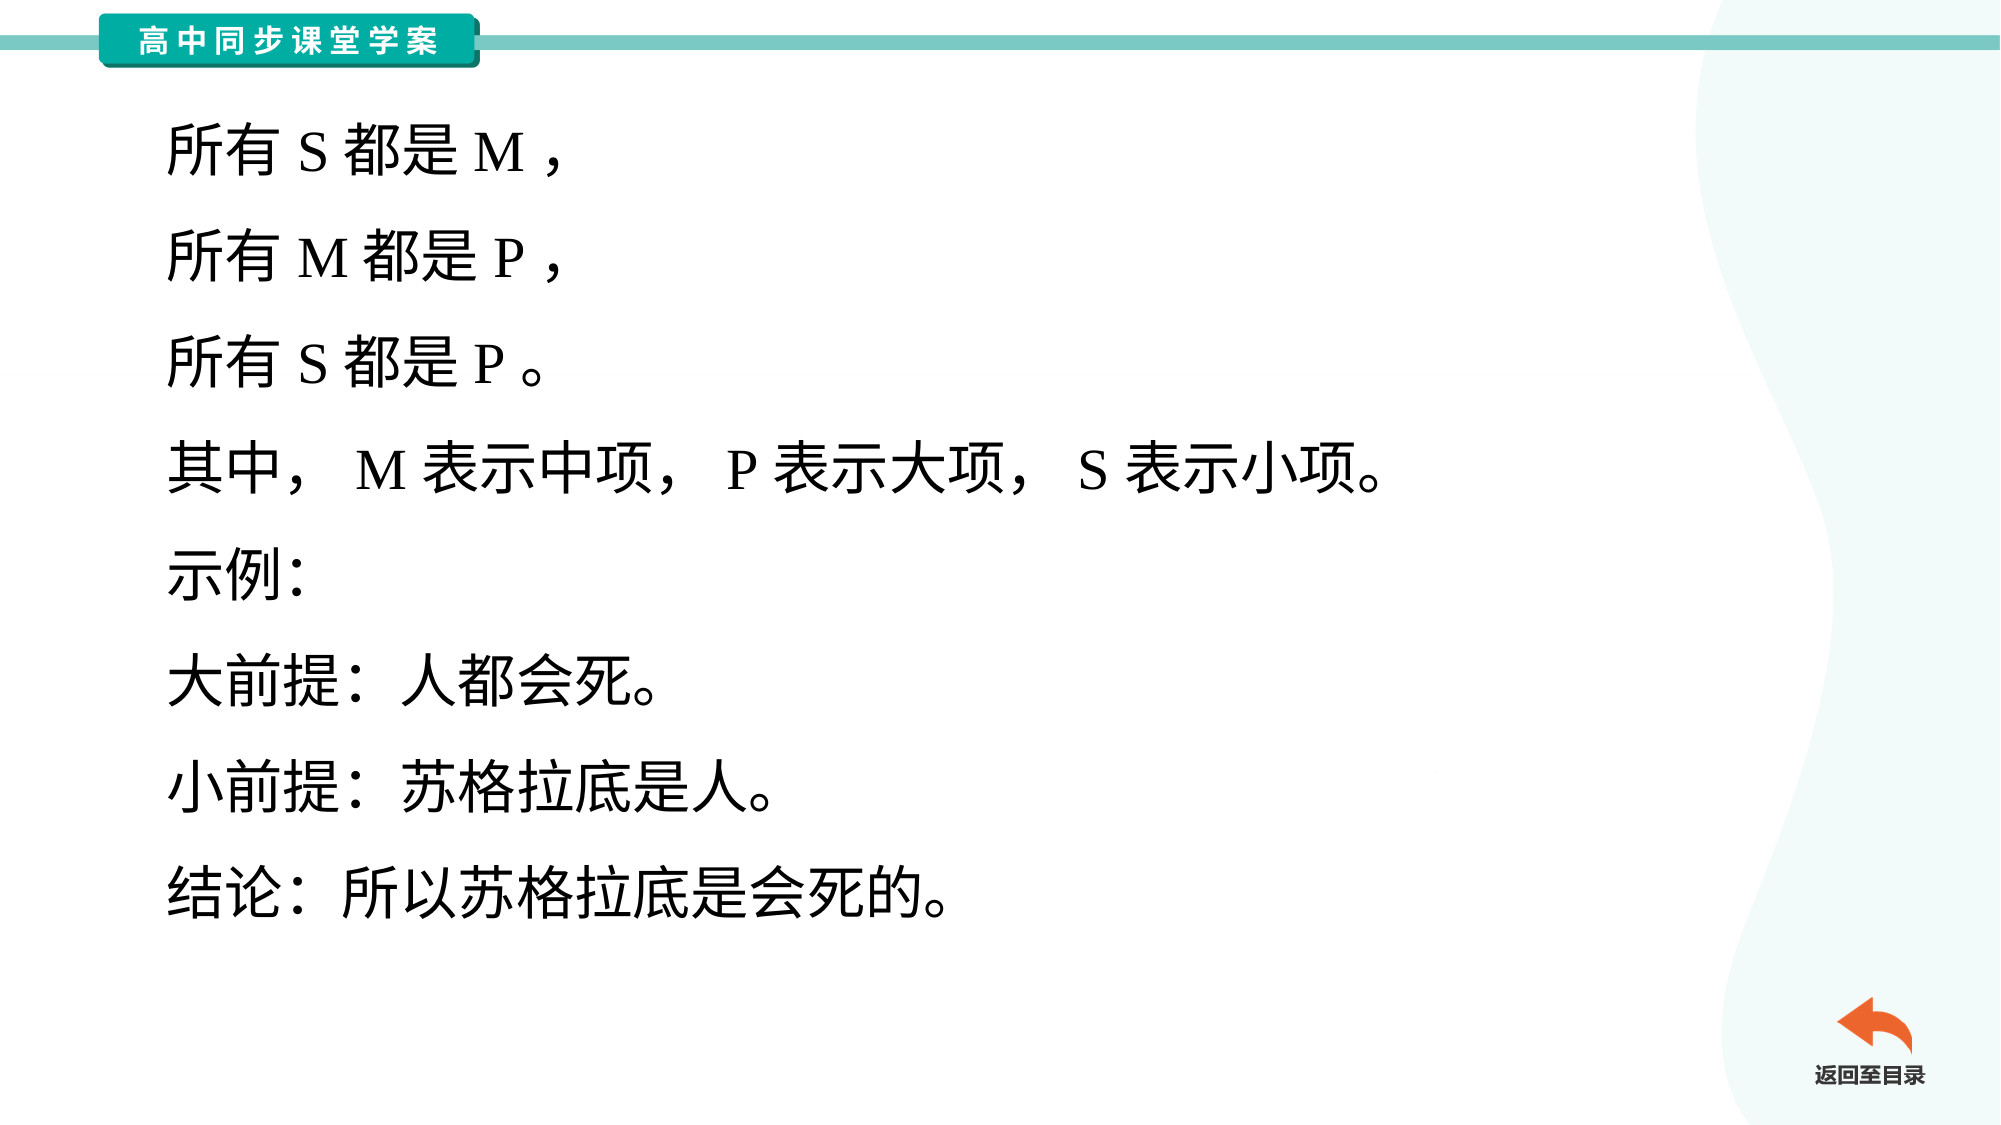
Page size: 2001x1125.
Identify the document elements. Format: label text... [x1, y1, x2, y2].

text_box 所有S都是M， 所有M都是P， 所有S都是P。 其中，M表示中项，P表示大项，S表示小项。 示例： 大前提：人都会死。 小前提：苏格拉底是人。 结论：所以苏格拉底是会死的。 [100, 76, 1899, 927]
picture [0, 0, 2000, 1125]
